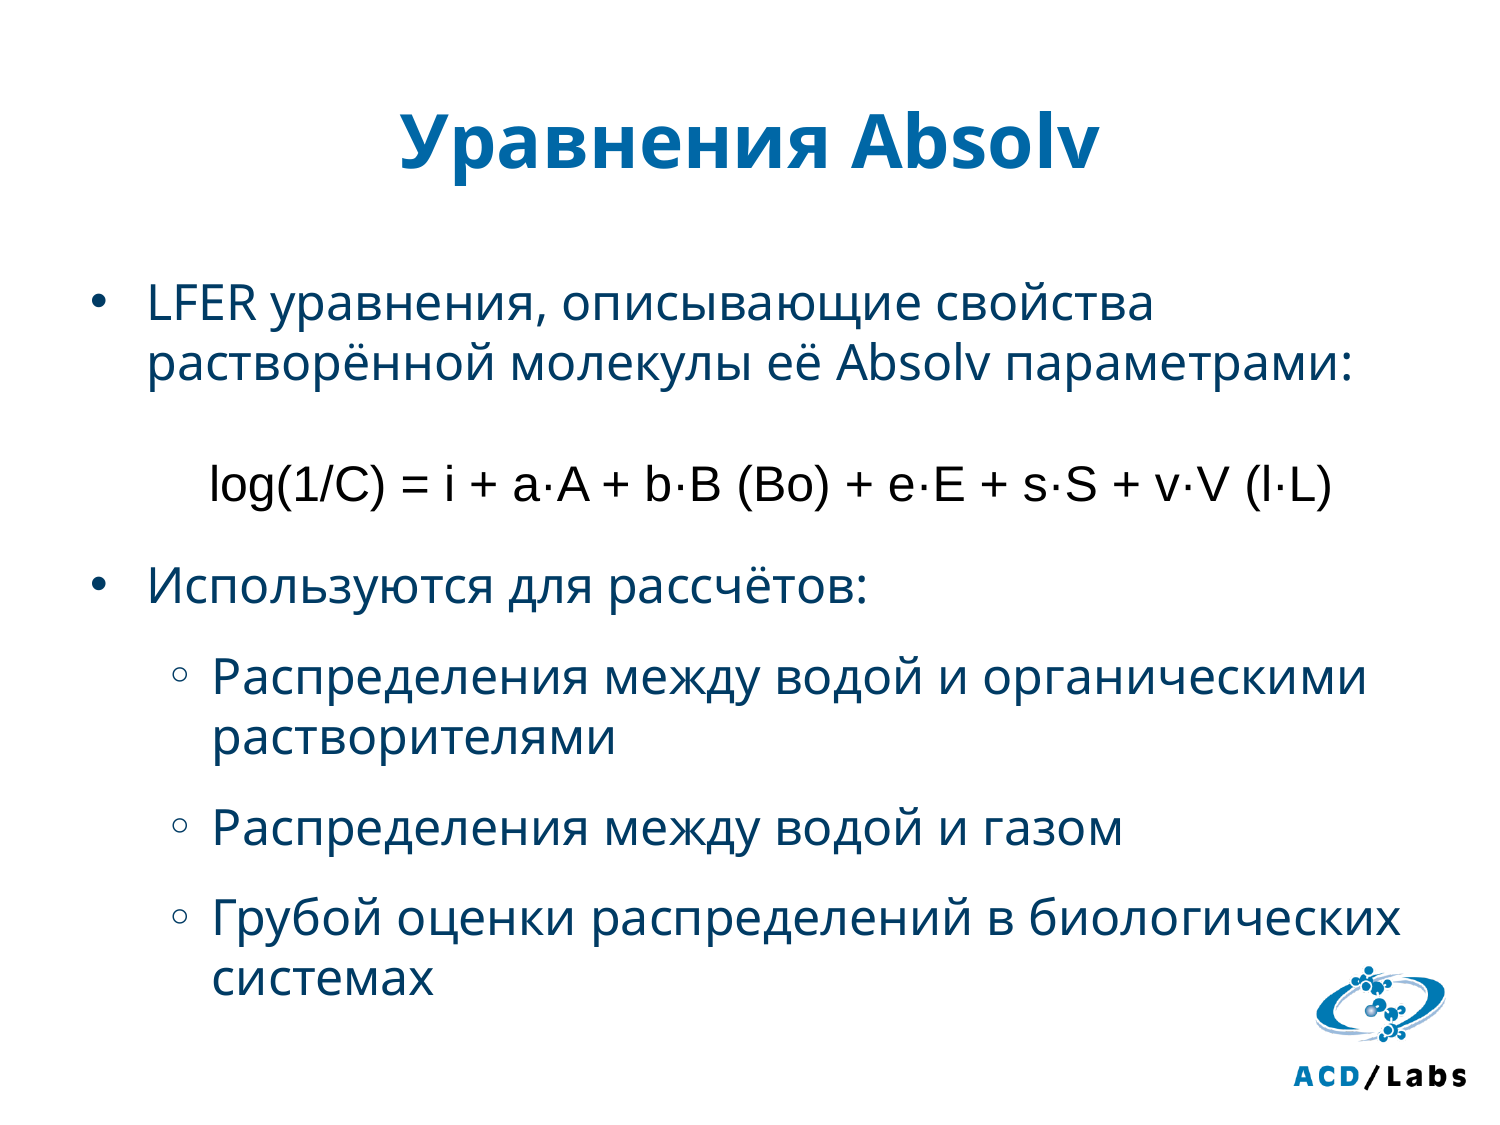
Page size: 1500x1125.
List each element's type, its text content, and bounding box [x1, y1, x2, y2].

title Уравнения Absolv [74, 44, 1426, 233]
text_box log(1/C) = i + a·A + b·B (Bo) + e·E + s·S + v·V (l·L) [194, 444, 1349, 520]
list LFER уравнения, описывающие свойства растворённой молекулы её Absolv параметрами: Используются для рассчётов: Распределения между водой и органическими растворителями Распределения между водой и газом Грубой оценки распределений в биологических системах [74, 262, 1448, 1006]
picture [1293, 964, 1471, 1101]
picture [1385, 1006, 1397, 1012]
